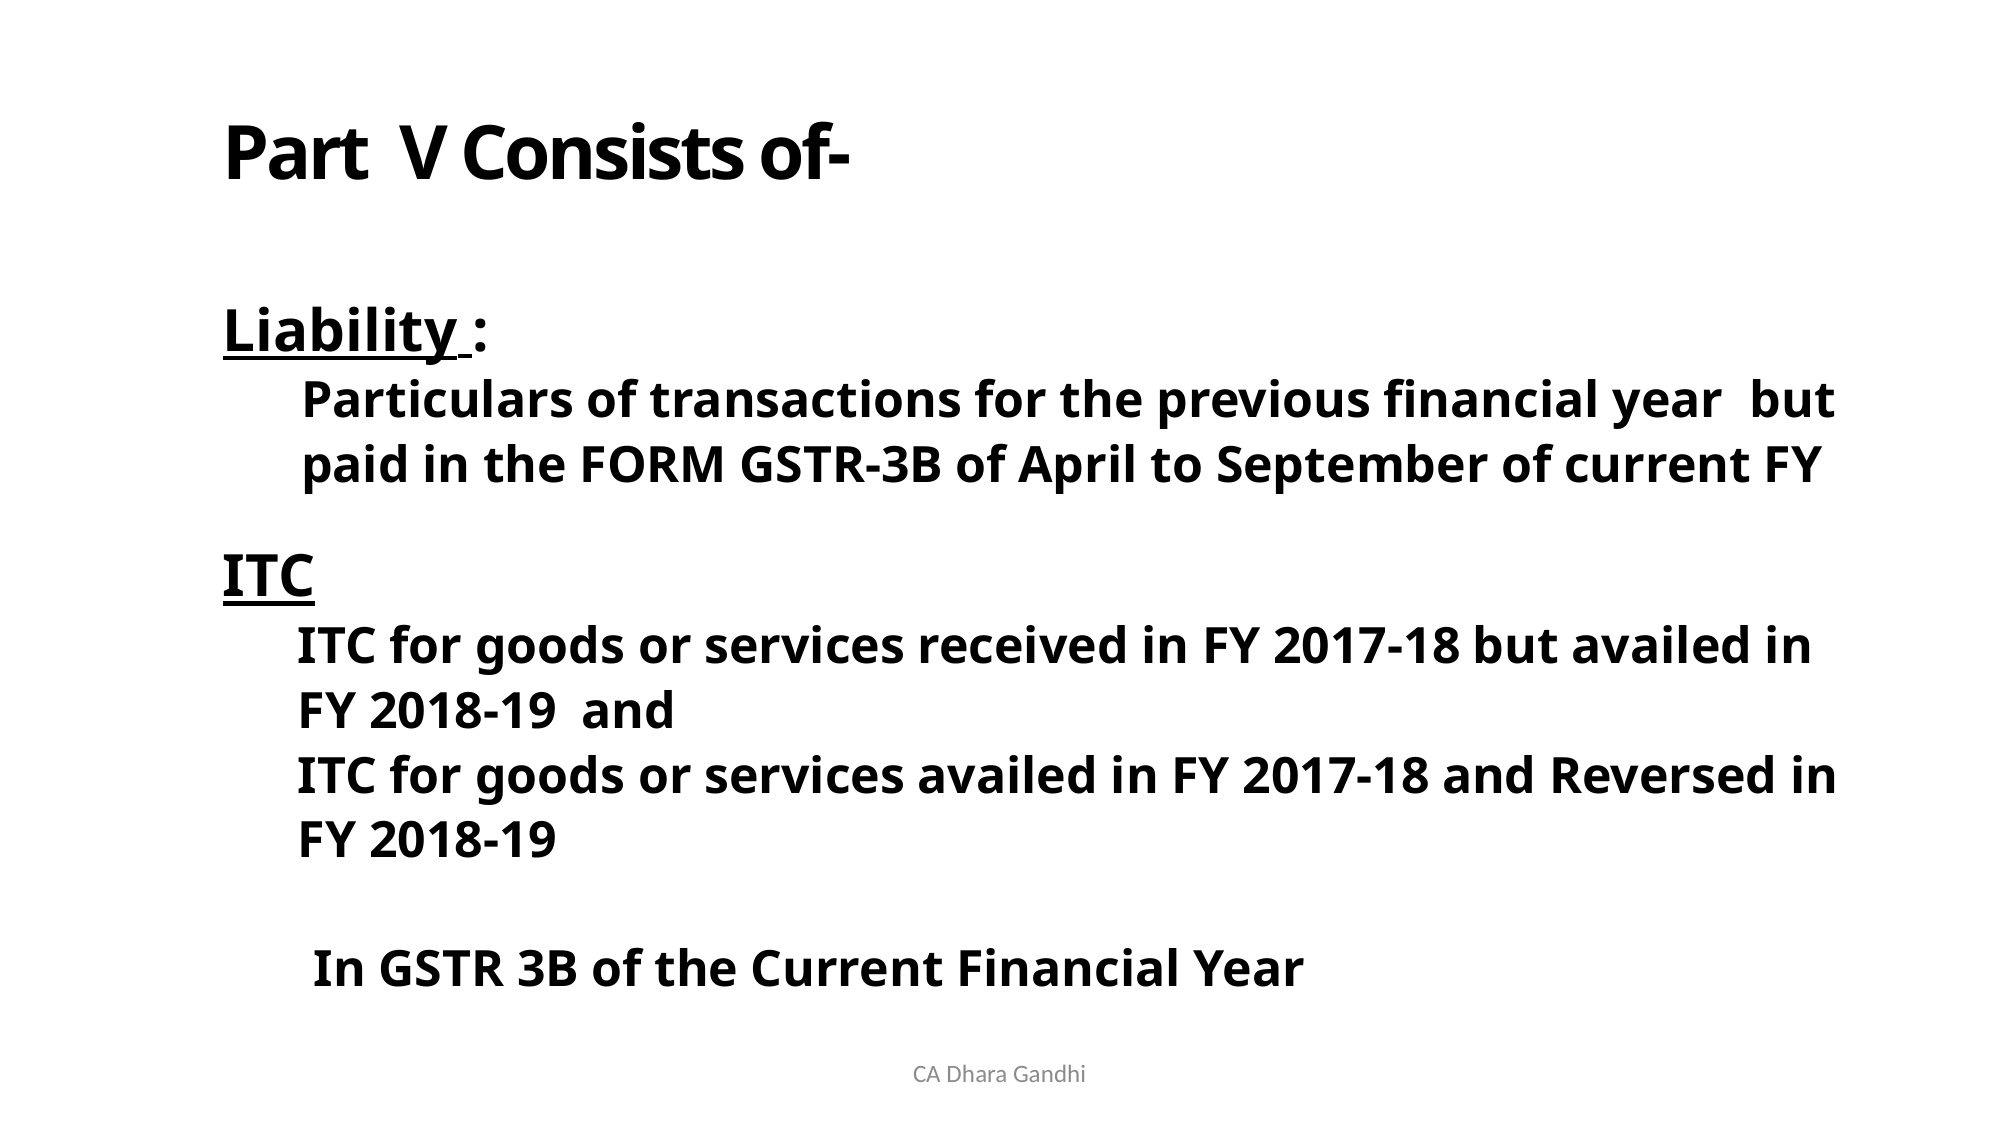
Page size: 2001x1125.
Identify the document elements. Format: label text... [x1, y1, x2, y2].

text_box Liability : Particulars of transactions for the previous financial year but paid in the FORM GSTR-3B of April to September of current FY ITC ITC for goods or services received in FY 2017-18 but availed in FY 2018-19 and ITC for goods or services availed in FY 2017-18 and Reversed in FY 2018-19 In GSTR 3B of the Current Financial Year [208, 285, 1879, 1049]
footer CA Dhara Gandhi [662, 1042, 1338, 1103]
text_box Part V Consists of- [208, 97, 1462, 203]
